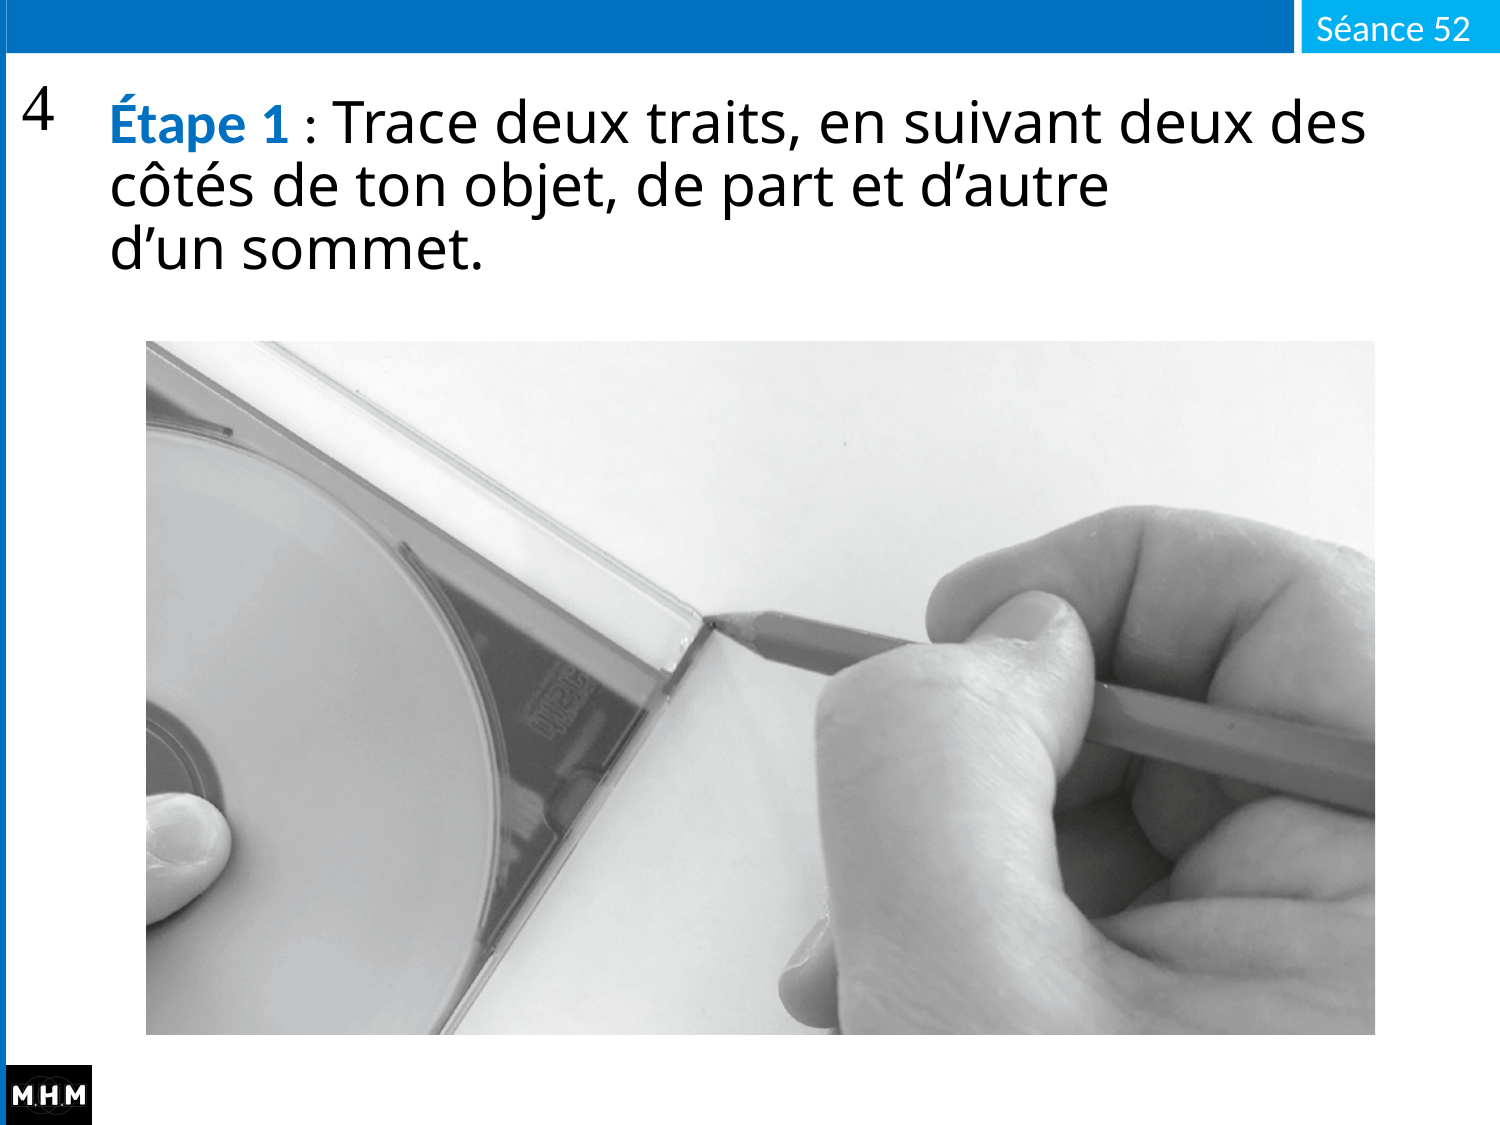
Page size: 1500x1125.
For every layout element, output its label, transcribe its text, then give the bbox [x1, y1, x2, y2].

title Étape 1 : Trace deux traits, en suivant deux des côtés de ton objet, de part et d’autre d’un sommet. [94, 57, 1436, 318]
picture [146, 341, 1376, 1035]
picture [6, 1065, 92, 1125]
